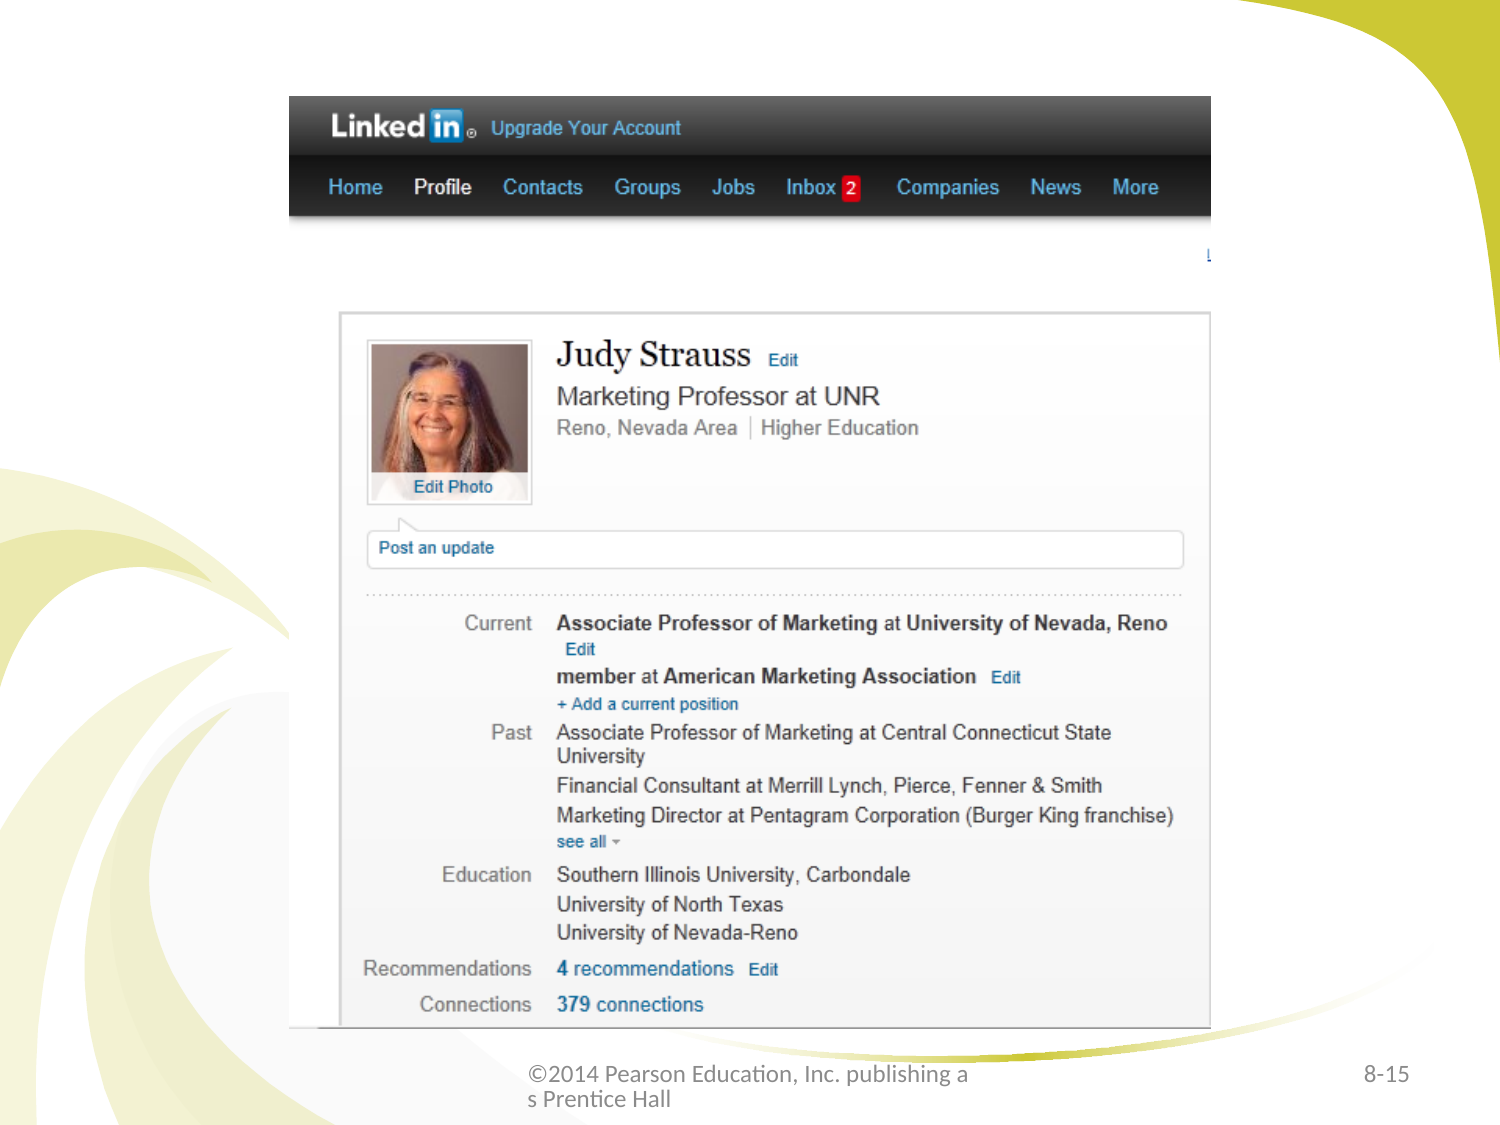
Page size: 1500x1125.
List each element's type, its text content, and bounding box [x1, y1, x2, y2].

footer ©2014 Pearson Education, Inc. publishing as Prentice Hall [512, 1042, 988, 1103]
slide_number 8-15 [1074, 1042, 1425, 1103]
picture [288, 95, 1212, 1030]
